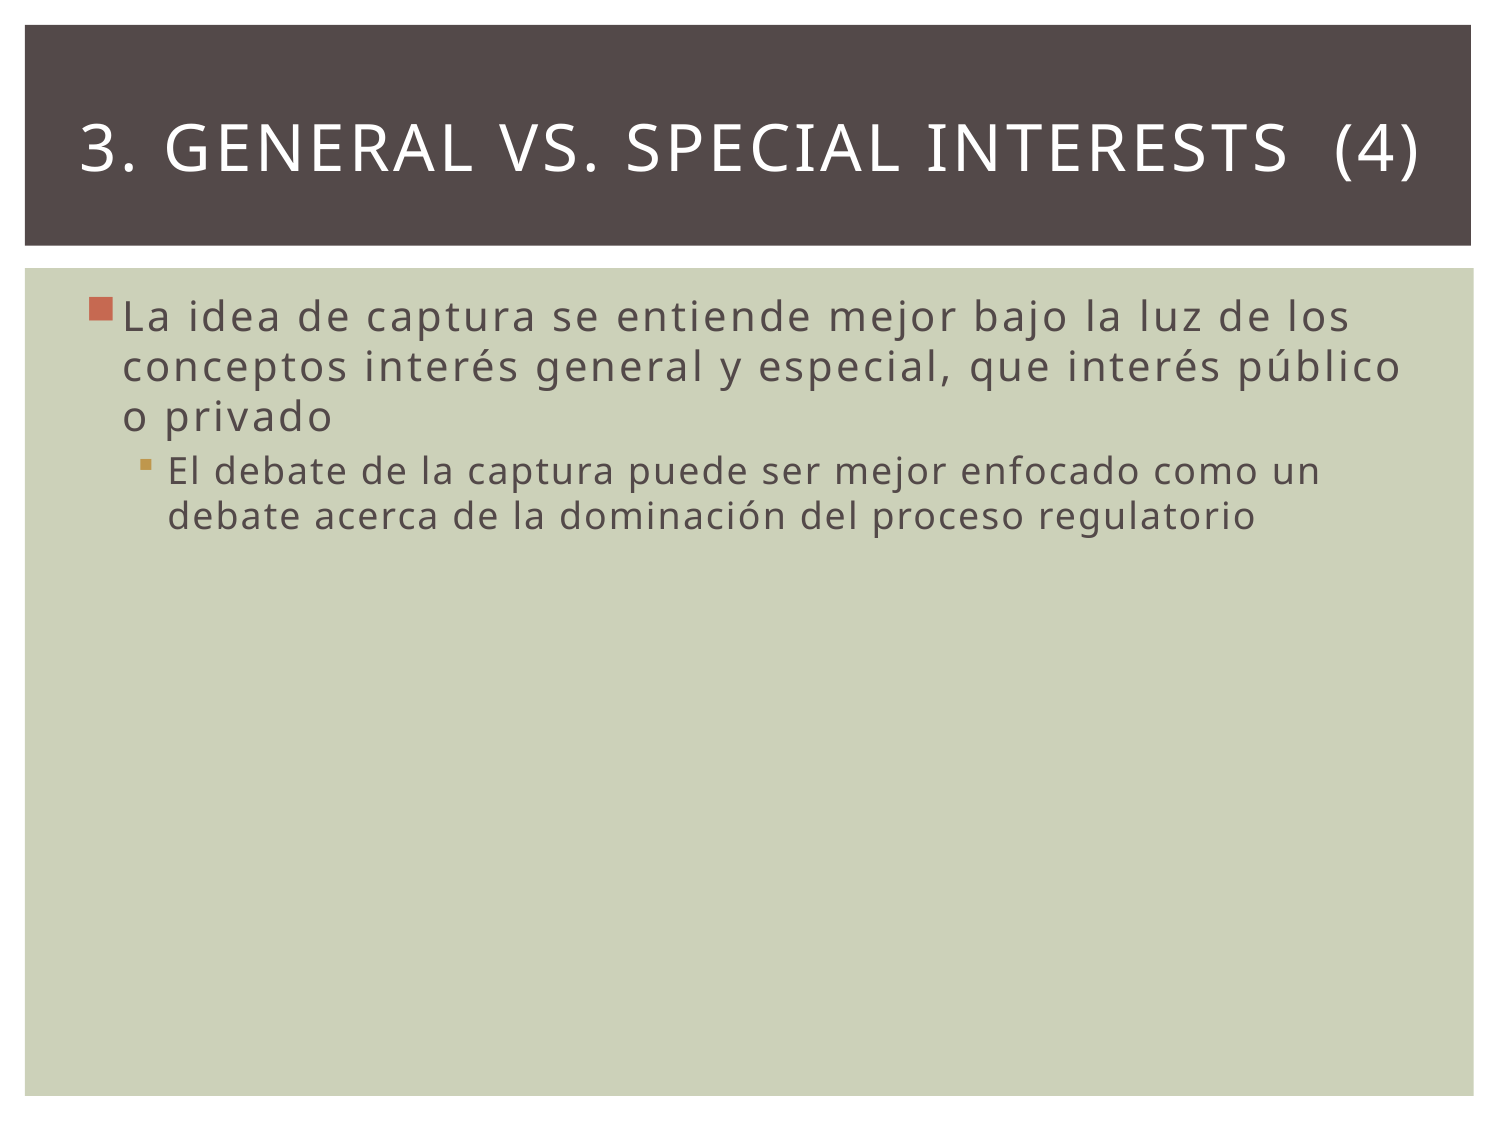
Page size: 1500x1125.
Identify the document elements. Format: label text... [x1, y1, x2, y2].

title 3. General vs. Special Interests (4) [62, 58, 1438, 232]
list La idea de captura se entiende mejor bajo la luz de los conceptos interés general y especial, que interés público o privado El debate de la captura puede ser mejor enfocado como un debate acerca de la dominación del proceso regulatorio [62, 281, 1442, 1005]
